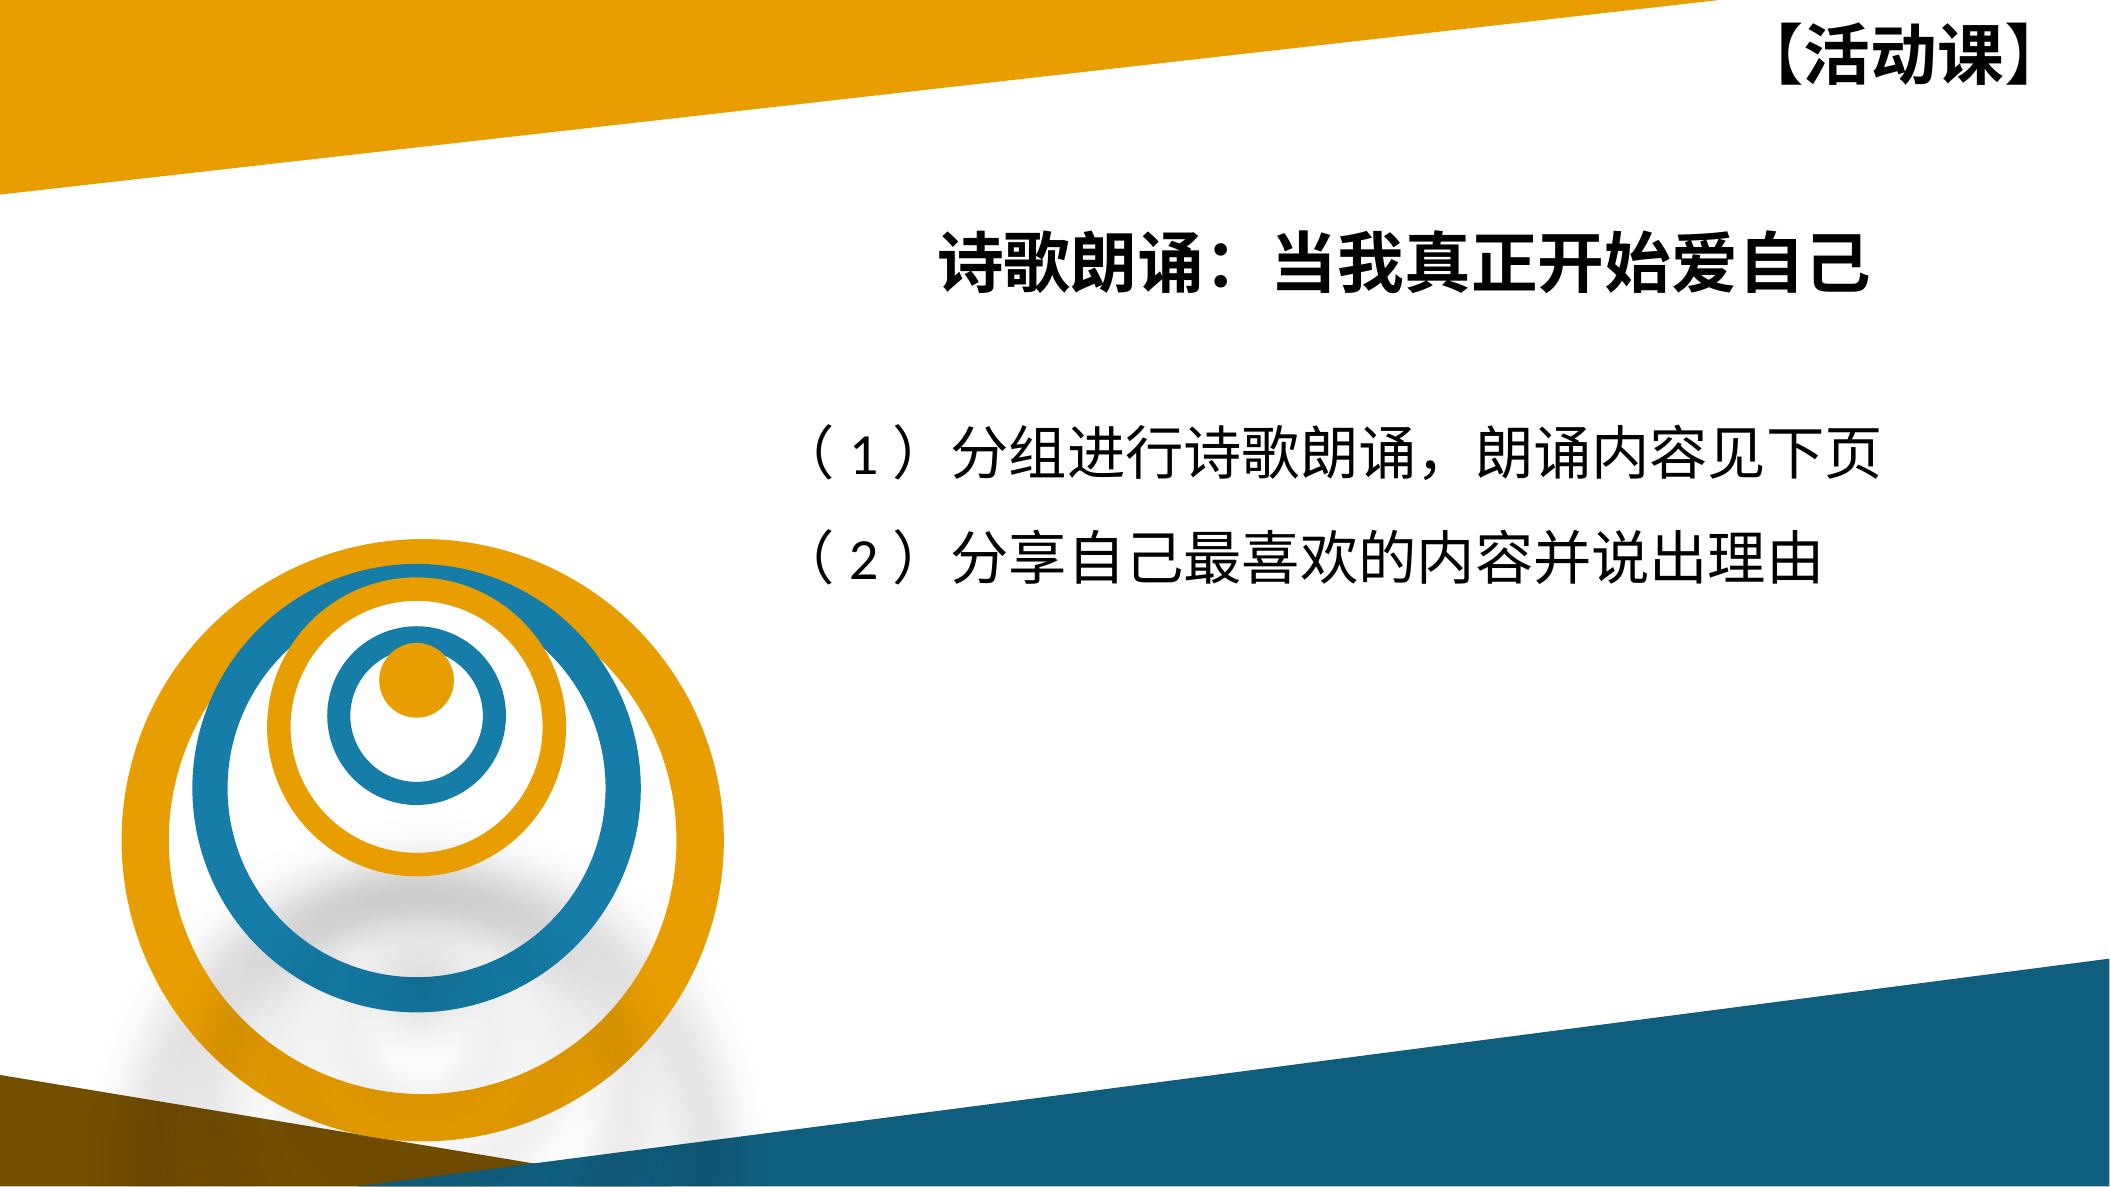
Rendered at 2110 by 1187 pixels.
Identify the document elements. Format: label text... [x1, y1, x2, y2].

text_box 【活动课】 [1722, 5, 2086, 100]
text_box [378, 641, 455, 719]
text_box [266, 576, 568, 878]
text_box [191, 562, 642, 965]
text_box [326, 625, 508, 807]
text_box [120, 538, 725, 1036]
text_box 诗歌朗诵：当我真正开始爱自己 （1）分组进行诗歌朗诵，朗诵内容见下页 （2）分享自己最喜欢的内容并说出理由 [761, 213, 2047, 841]
